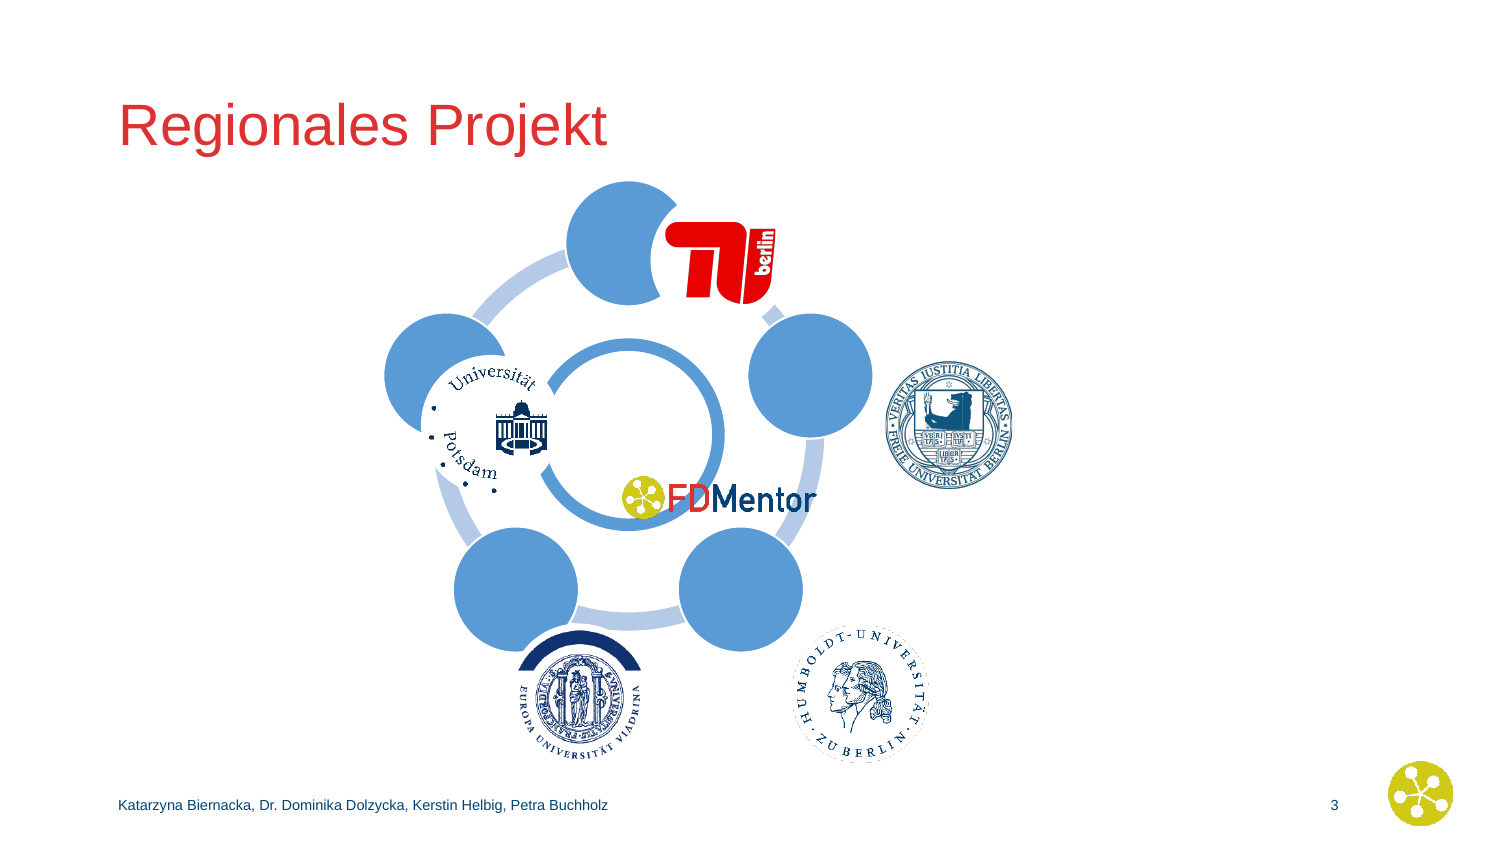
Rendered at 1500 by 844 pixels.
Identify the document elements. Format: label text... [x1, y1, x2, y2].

picture [1388, 761, 1453, 826]
title Regionales Projekt [103, 44, 1397, 208]
slide_number 2 [1016, 782, 1354, 827]
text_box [271, 179, 1168, 778]
footer Katarzyna Biernacka, Dr. Dominika Dolzycka, Kerstin Helbig, Petra Buchholz [103, 782, 742, 827]
